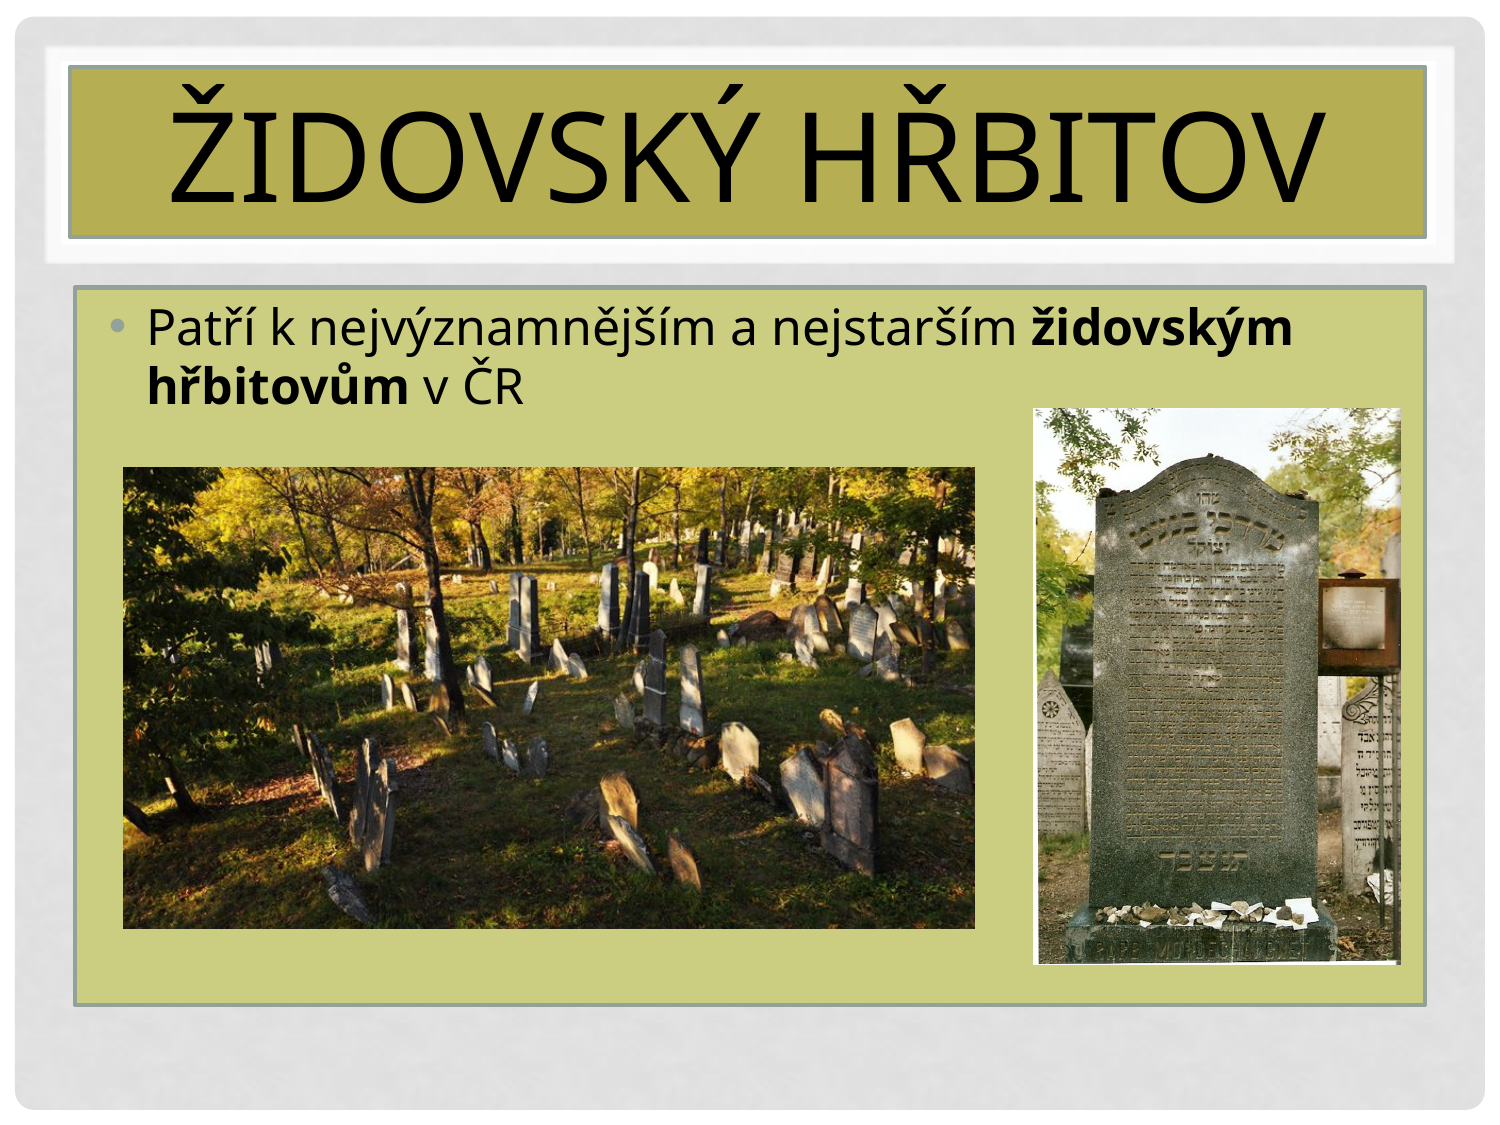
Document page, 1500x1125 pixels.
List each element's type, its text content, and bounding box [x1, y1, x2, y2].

picture [1033, 408, 1402, 965]
title Židovský hřbitov [68, 65, 1427, 239]
list Patří k nejvýznamnějším a nejstarším židovským hřbitovům v ČR [73, 285, 1427, 1007]
picture [123, 467, 975, 929]
